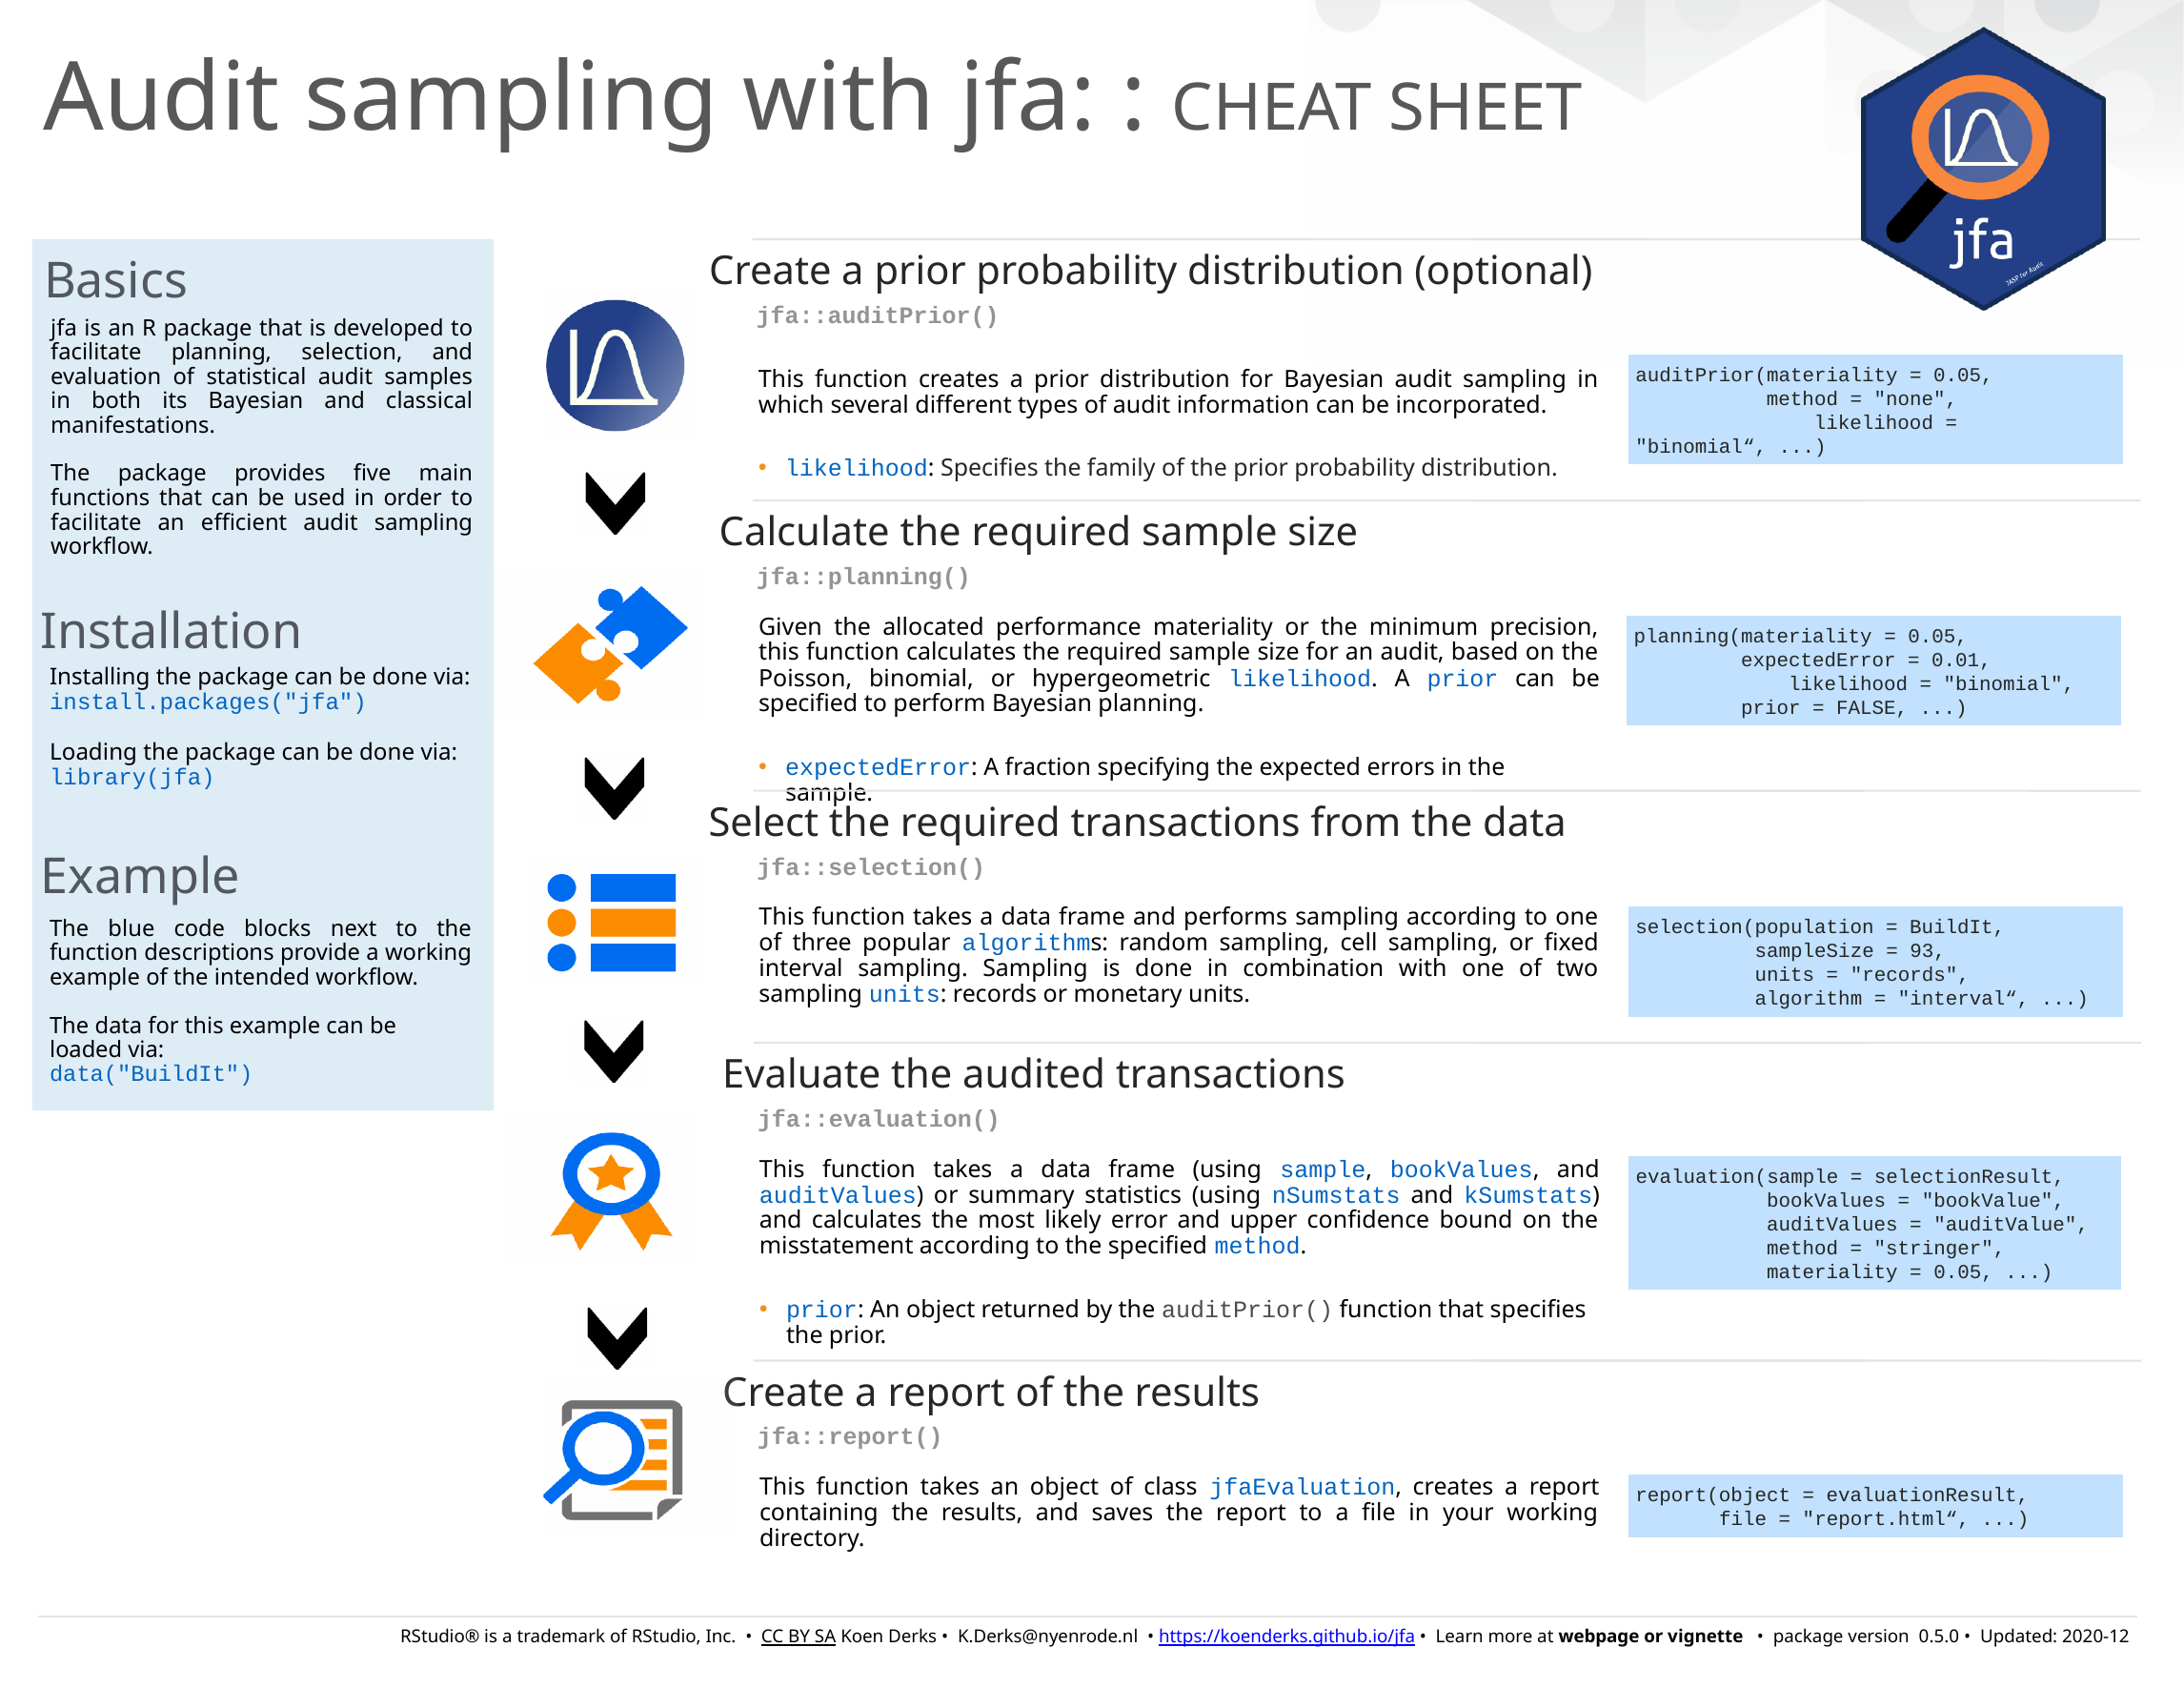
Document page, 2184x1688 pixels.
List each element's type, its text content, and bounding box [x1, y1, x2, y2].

text_box jfa::selection() [755, 849, 988, 882]
title Audit sampling with jfa: : CHEAT SHEET [42, 55, 1304, 183]
text_box Given the allocated performance materiality or the minimum precision, this function calculates the required sample size for an audit, based on the Poisson, binomial, or hypergeometric likelihood. A prior can be specified to perform Bayesian planning. expectedError: A fraction specifying the expected errors in the sample. [750, 605, 1608, 815]
text_box Basics [41, 257, 191, 310]
text_box Calculate the required sample size [717, 513, 1361, 556]
picture [1309, 0, 2184, 365]
text_box Create a report of the results [742, 1373, 1263, 1416]
text_box RStudio® is a trademark of RStudio, Inc. • CC BY SA Koen Derks • K.Derks@nyenrode.nl • https://koenderks.github.io/jfa • Learn more at webpage or vignette • package version 0.5.0 • Updated: 2020-12 [368, 1617, 2138, 1657]
text_box jfa::report() [755, 1418, 946, 1452]
picture [543, 286, 699, 437]
picture [542, 1378, 739, 1531]
text_box jfa::planning() [754, 559, 974, 592]
text_box This function takes a data frame (using sample, bookValues, and auditValues) or summary statistics (using nSumstats and kSumstats) and calculates the most likely error and upper confidence bound on the misstatement according to the specified method. prior: An object returned by the auditPrior() function that specifies the prior. [750, 1148, 1608, 1357]
text_box report(object = evaluationResult, file = "report.html“, ...) [1627, 1474, 2124, 1538]
text_box [31, 238, 495, 1111]
text_box selection(population = BuildIt, sampleSize = 93, units = "records", algorithm = "interval“, ...) [1627, 905, 2124, 1018]
text_box jfa is an R package that is developed to facilitate planning, selection, and evaluation of statistical audit samples in both its Bayesian and classical manifestations. The package provides five main functions that can be used in order to facilitate an efficient audit sampling workflow. [51, 315, 474, 561]
text_box evaluation(sample = selectionResult, bookValues = "bookValue", auditValues = "auditValue", method = "stringer", materiality = 0.05, ...) [1627, 1154, 2122, 1291]
text_box This function creates a prior distribution for Bayesian audit sampling in which several different types of audit information can be incorporated. likelihood: Specifies the family of the prior probability distribution. [749, 357, 1608, 490]
text_box Select the required transactions from the data [706, 803, 1568, 846]
picture [504, 1109, 698, 1260]
text_box Installation [38, 608, 305, 661]
text_box jfa::auditPrior() [754, 297, 1002, 331]
text_box planning(materiality = 0.05, expectedError = 0.01, likelihood = "binomial", prior = FALSE, ...) [1625, 614, 2122, 727]
text_box This function takes an object of class jfaEvaluation, creates a report containing the results, and saves the report to a file in your working directory. [751, 1466, 1608, 1560]
text_box Installing the package can be done via: install.packages("jfa") Loading the package can be done via: library(jfa) [50, 664, 473, 812]
picture [573, 1013, 648, 1088]
text_box Example [38, 853, 242, 905]
text_box Create a prior probability distribution (optional) [707, 252, 1304, 295]
picture [574, 465, 649, 540]
text_box The blue code blocks next to the function descriptions provide a working example of the intended workflow. The data for this example can be loaded via: data("BuildIt") [50, 916, 473, 1111]
picture [487, 568, 705, 721]
text_box auditPrior(materiality = 0.05, method = "none", likelihood = "binomial“, ...) [1627, 371, 2124, 466]
picture [532, 854, 701, 985]
text_box This function takes a data frame and performs sampling according to one of three popular algorithms: random sampling, cell sampling, or fixed interval sampling. Sampling is done in combination with one of two sampling units: records or monetary units. [750, 896, 1608, 1016]
text_box jfa::evaluation() [755, 1101, 1003, 1134]
text_box Evaluate the audited transactions [720, 1055, 1348, 1098]
picture [574, 750, 648, 825]
picture [576, 1300, 651, 1375]
